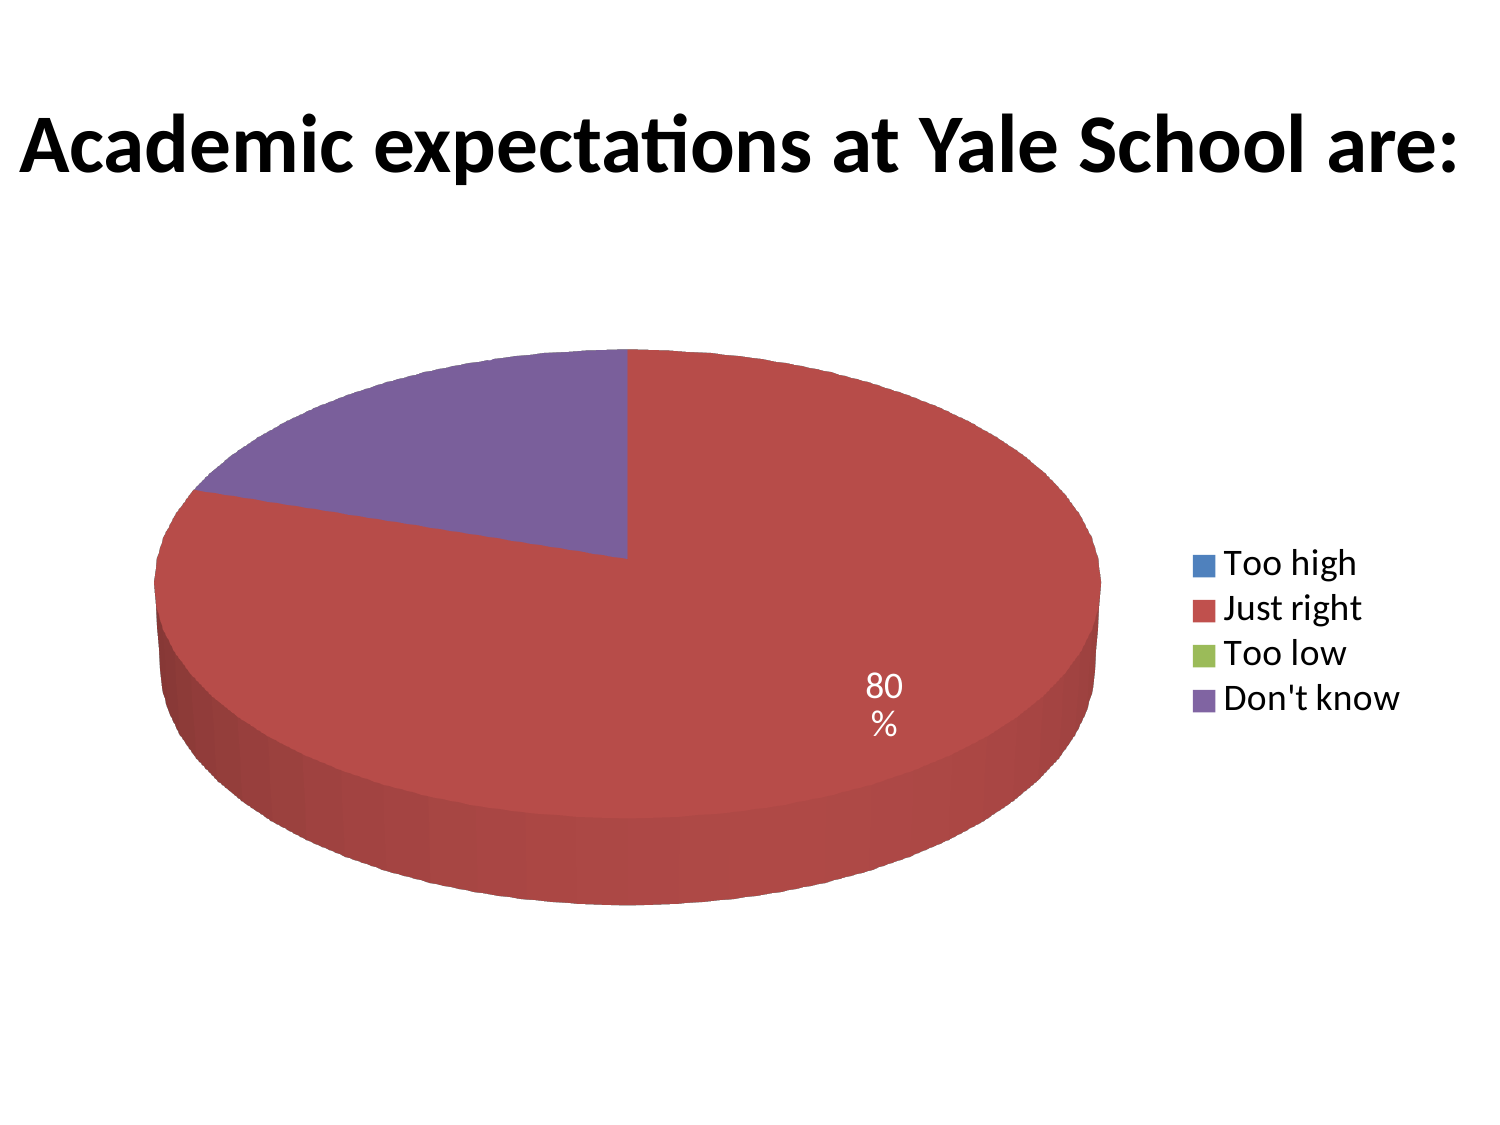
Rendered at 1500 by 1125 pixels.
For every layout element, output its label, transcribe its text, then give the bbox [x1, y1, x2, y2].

title Academic expectations at Yale School are: [0, 45, 1500, 233]
chart [74, 262, 1426, 1006]
